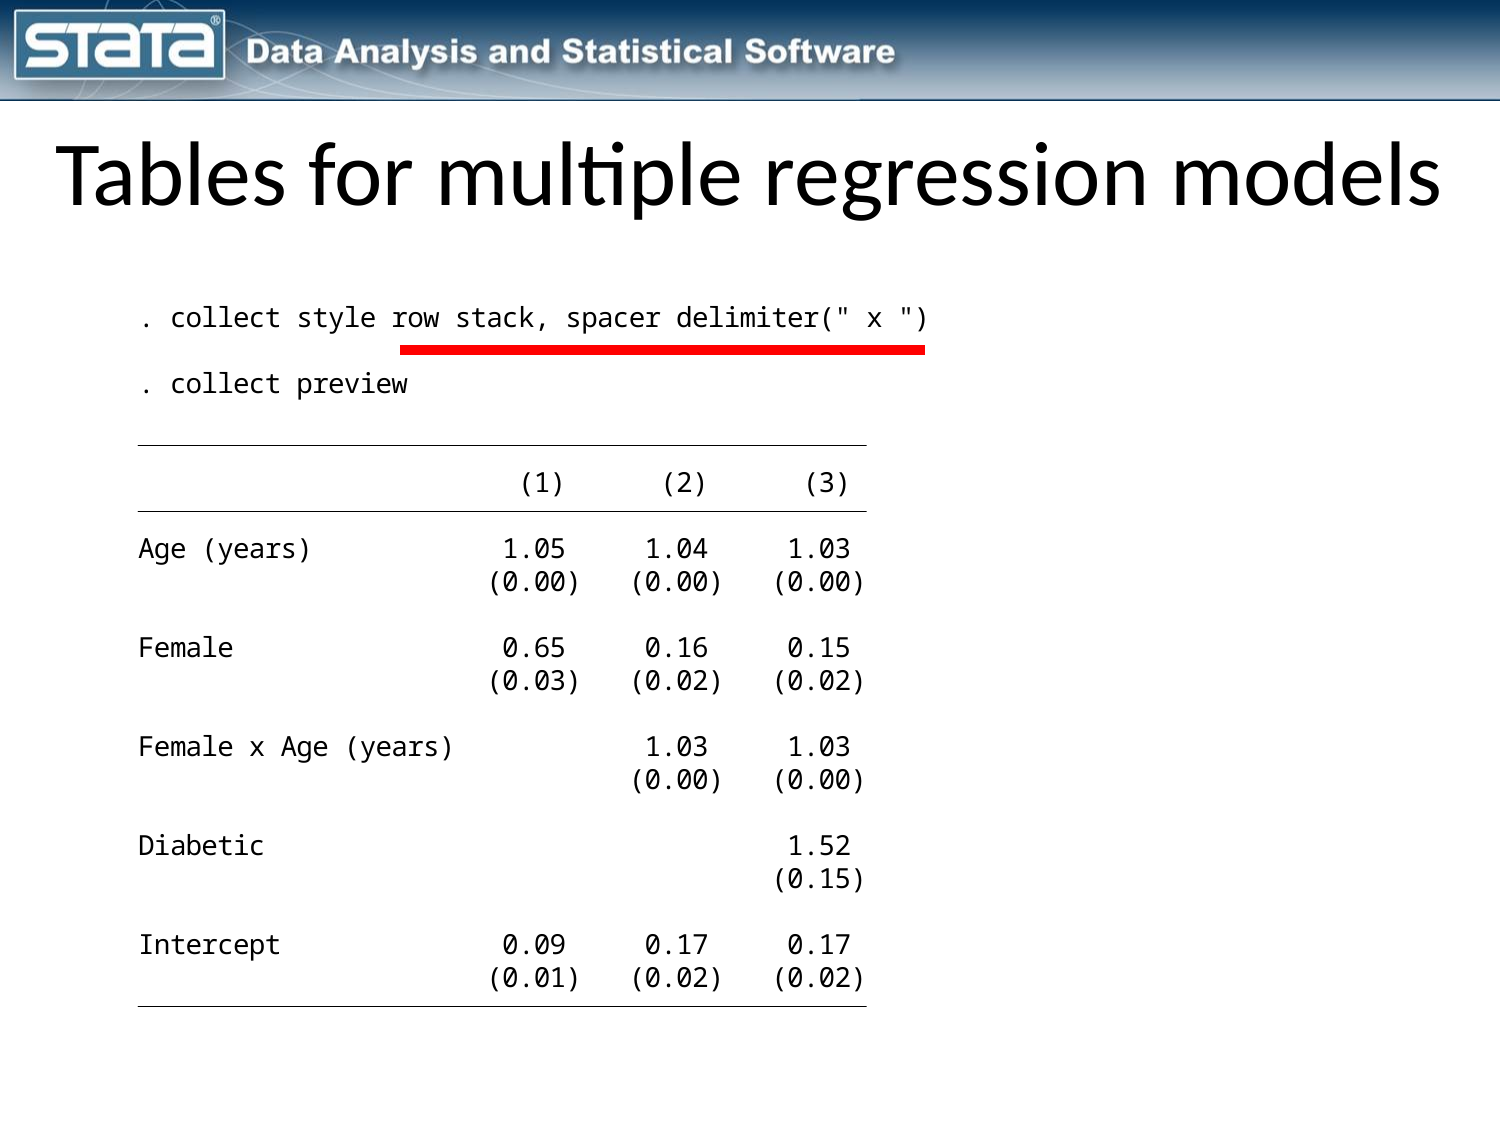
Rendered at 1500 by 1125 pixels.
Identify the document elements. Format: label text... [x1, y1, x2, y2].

picture [124, 297, 966, 1025]
picture [0, 0, 1500, 102]
title Tables for multiple regression models [0, 108, 1500, 238]
